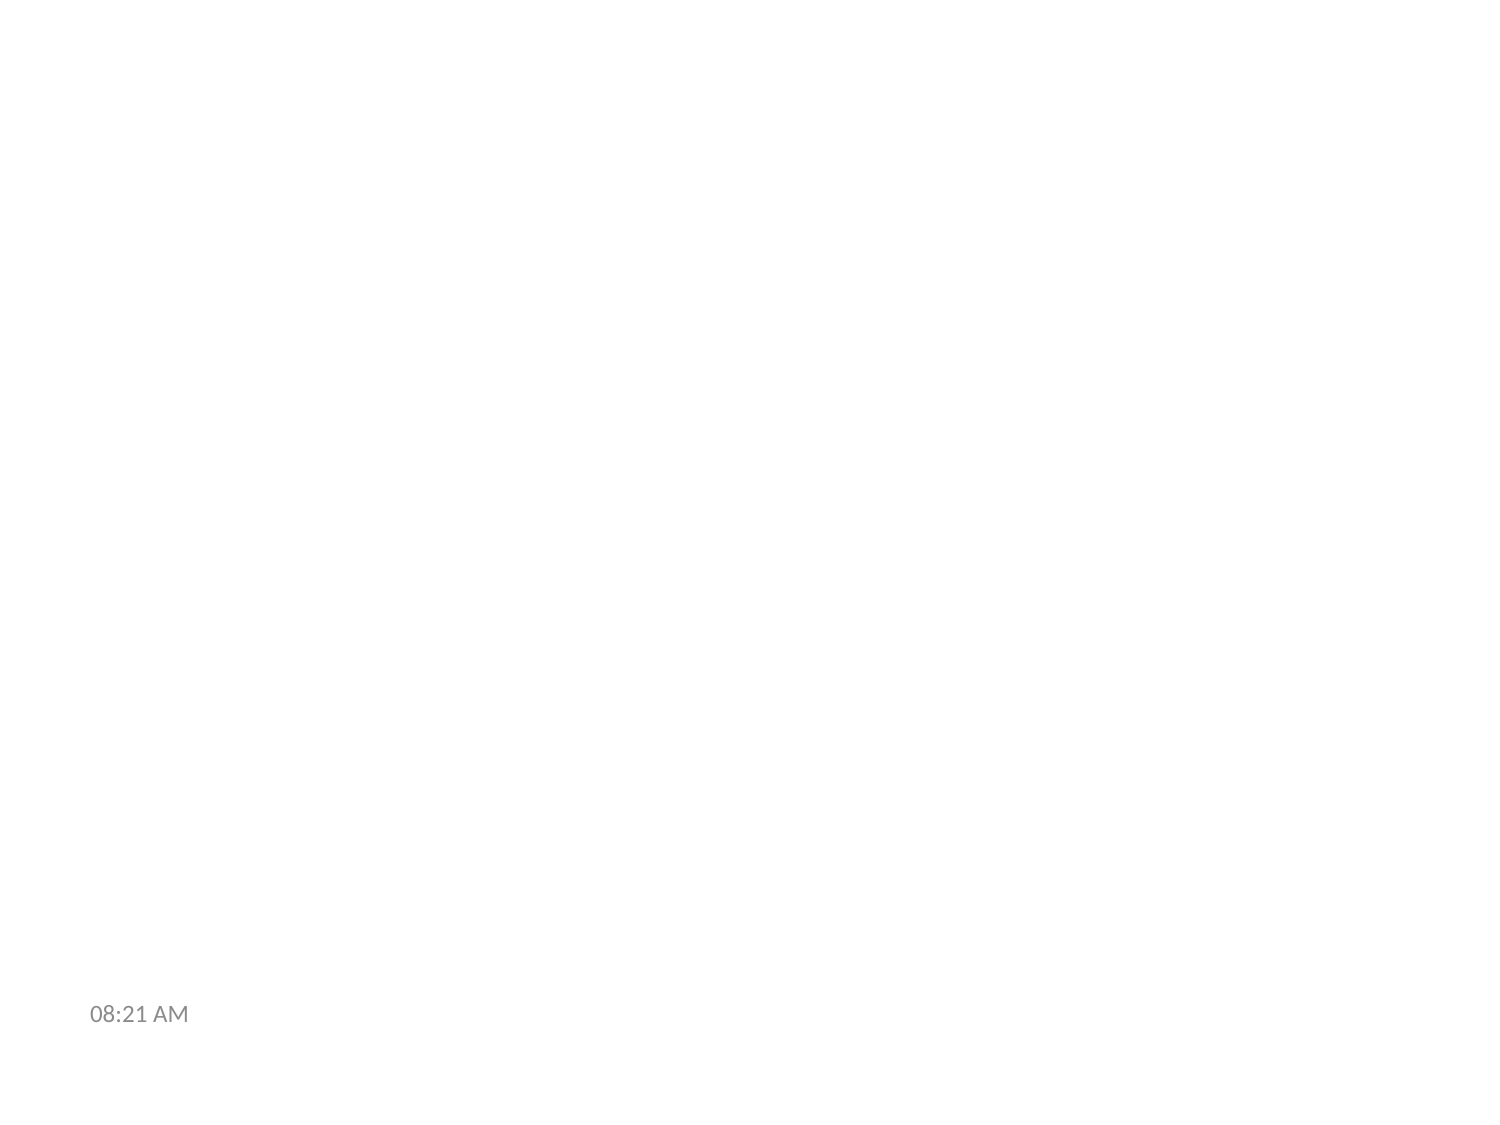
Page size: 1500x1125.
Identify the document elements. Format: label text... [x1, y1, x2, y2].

text_box 3:35 PM [75, 982, 425, 1043]
